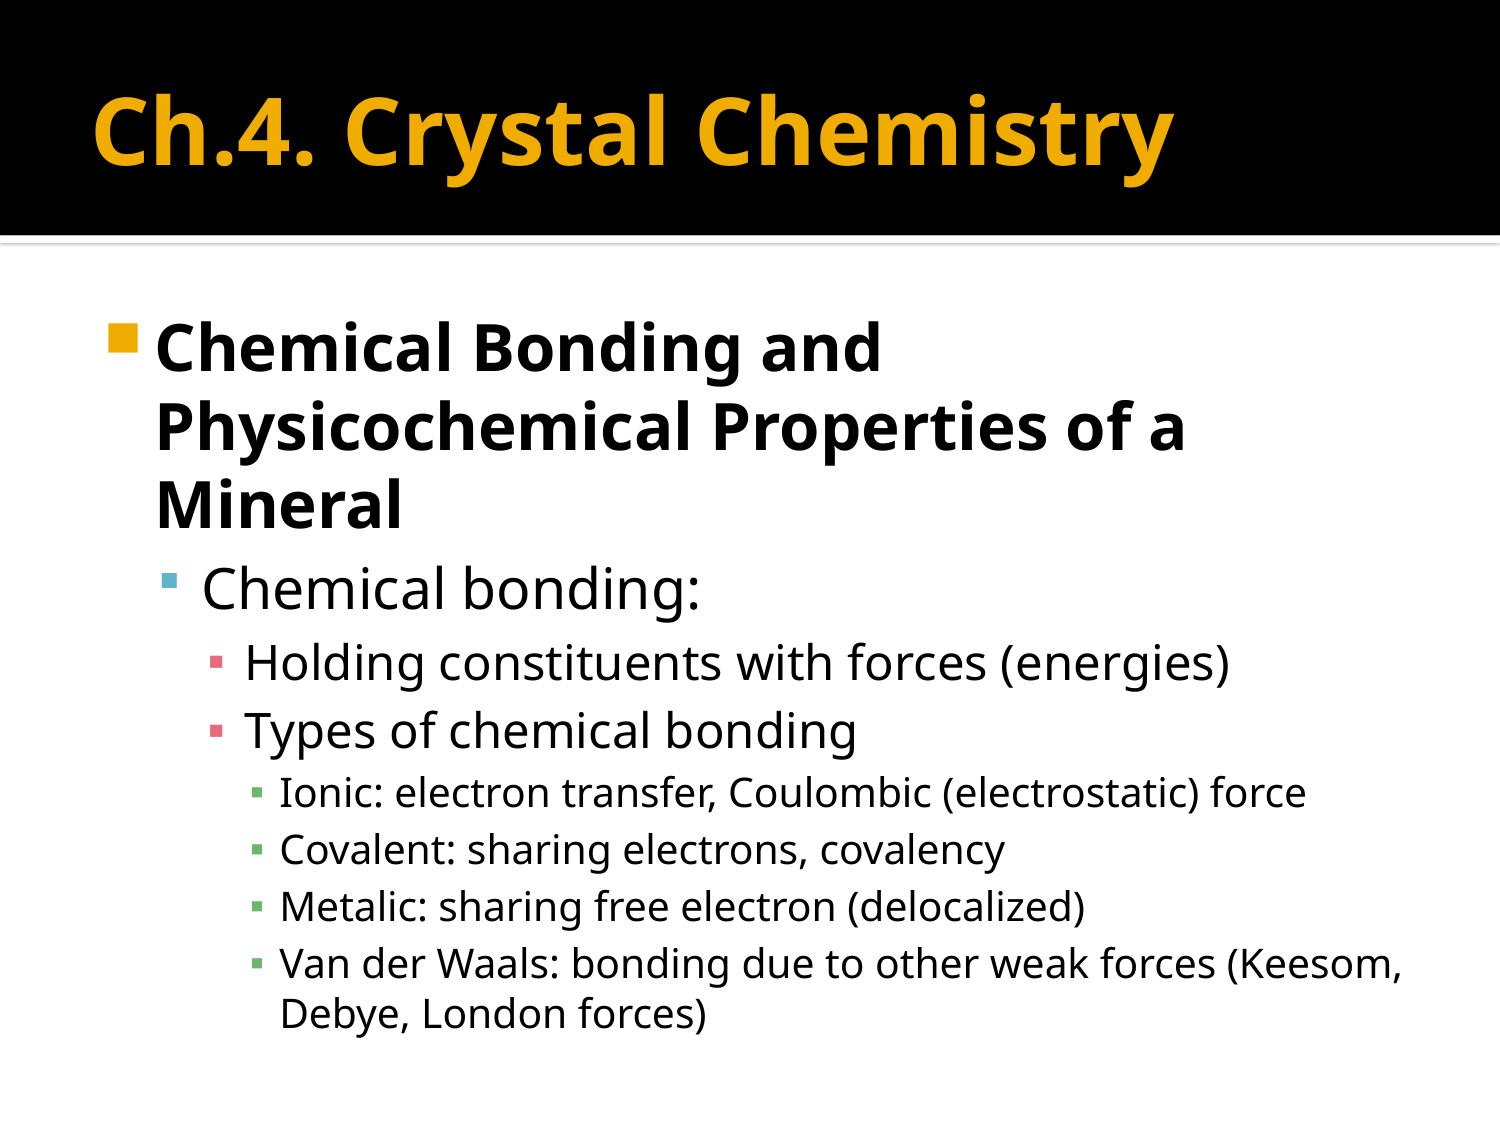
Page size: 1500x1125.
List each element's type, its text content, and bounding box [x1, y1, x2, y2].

list Chemical Bonding and Physicochemical Properties of a Mineral Chemical bonding: Holding constituents with forces (energies) Types of chemical bonding Ionic: electron transfer, Coulombic (electrostatic) force Covalent: sharing electrons, covalency Metalic: sharing free electron (delocalized) Van der Waals: bonding due to other weak forces (Keesom, Debye, London forces) [75, 291, 1425, 1050]
title Ch.4. Crystal Chemistry [75, 25, 1425, 231]
